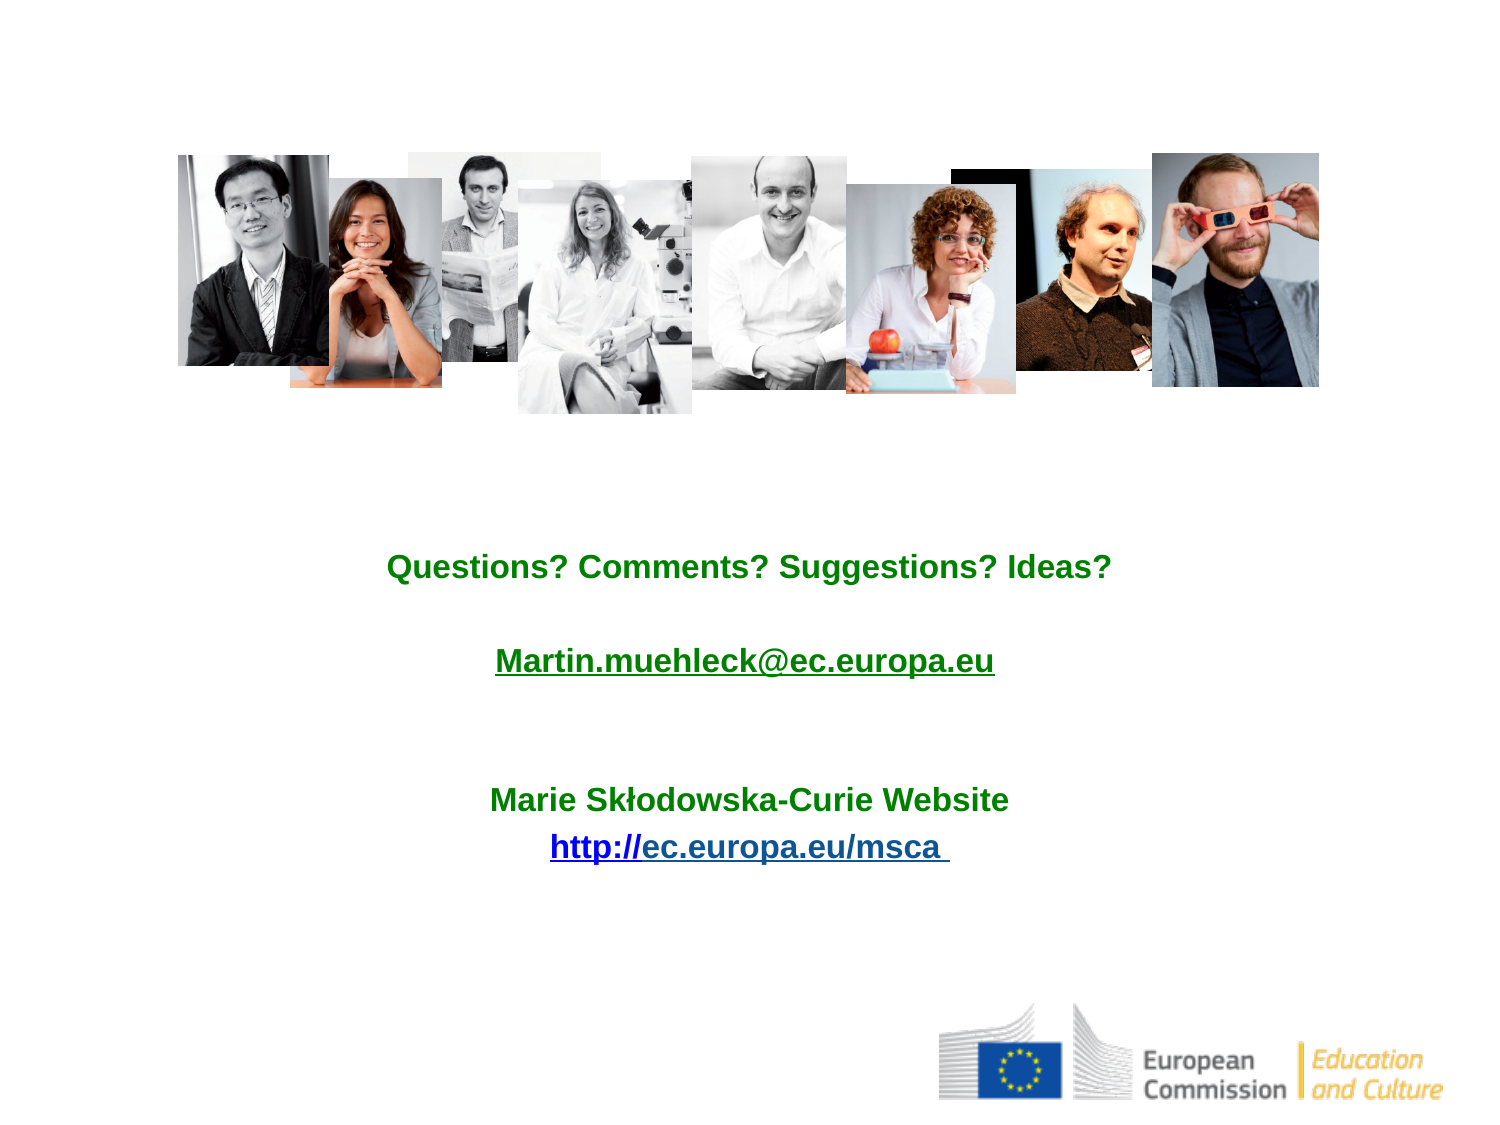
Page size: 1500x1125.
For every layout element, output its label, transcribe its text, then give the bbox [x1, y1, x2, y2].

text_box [177, 151, 1319, 414]
text_box Questions? Comments? Suggestions? Ideas? Martin.muehleck@ec.europa.eu Marie Skłodowska-Curie Website http://ec.europa.eu/msca [64, 491, 1435, 964]
picture [939, 1003, 1443, 1106]
